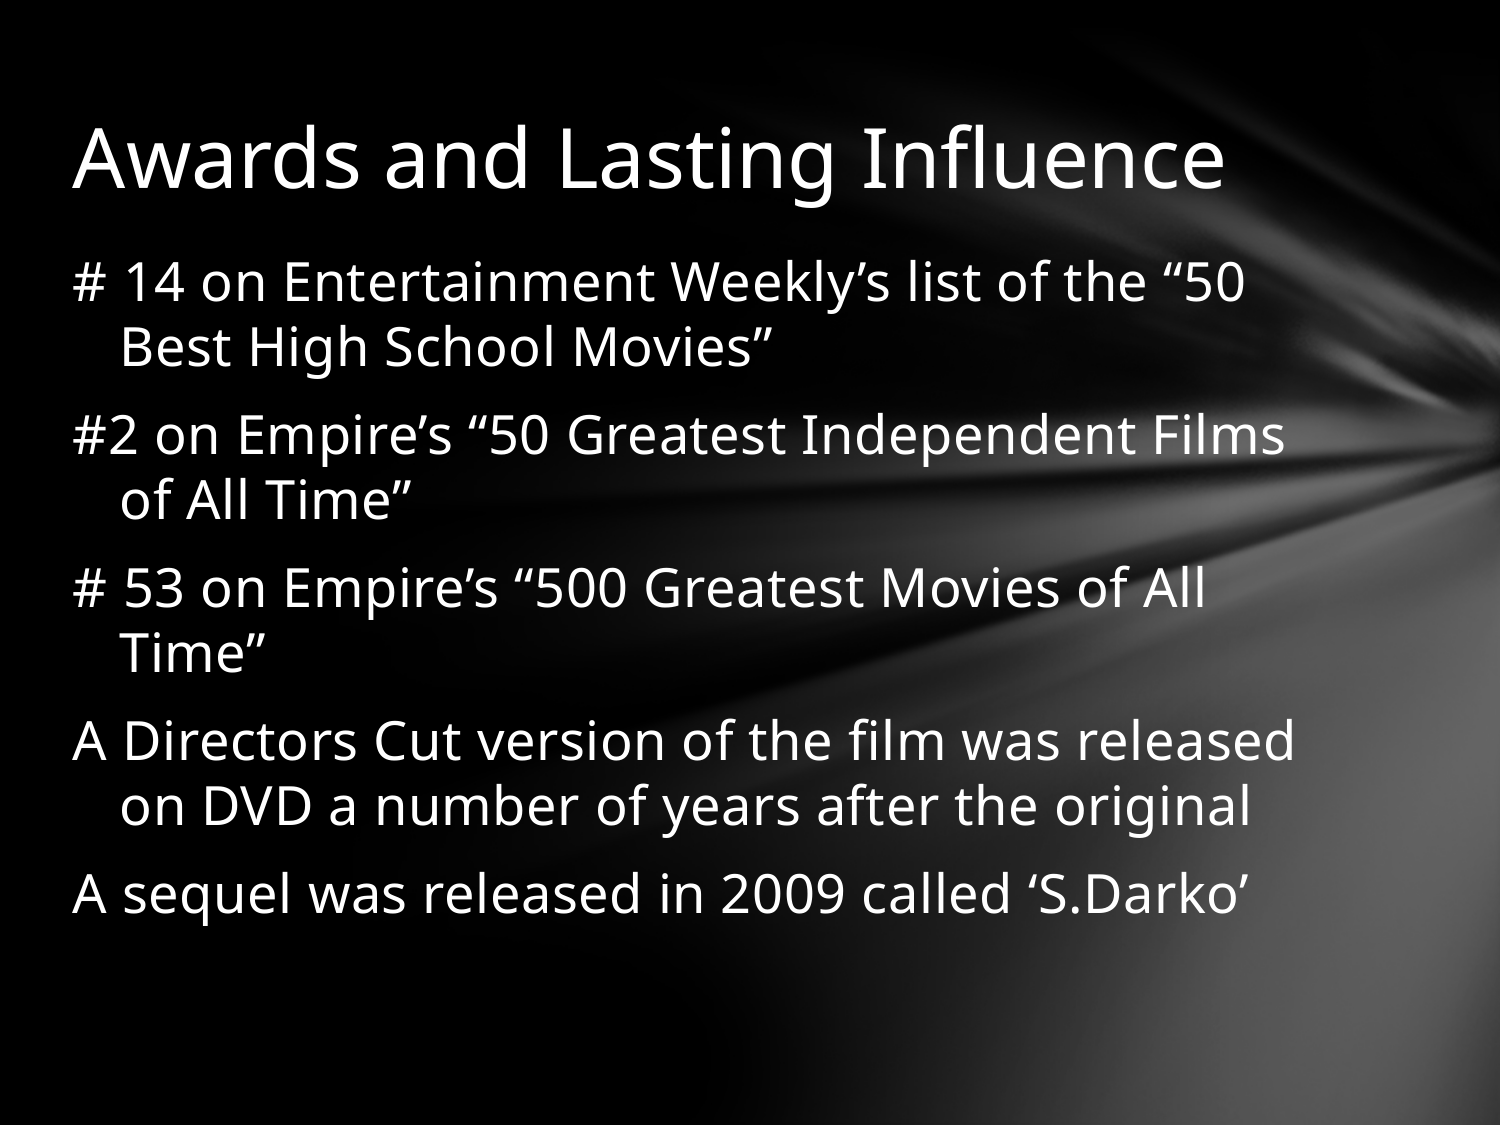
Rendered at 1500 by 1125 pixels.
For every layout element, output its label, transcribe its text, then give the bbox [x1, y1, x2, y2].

title Awards and Lasting Influence [57, 37, 1319, 213]
list # 14 on Entertainment Weekly’s list of the “50 Best High School Movies” #2 on Empire’s “50 Greatest Independent Films of All Time” # 53 on Empire’s “500 Greatest Movies of All Time” A Directors Cut version of the film was released on DVD a number of years after the original A sequel was released in 2009 called ‘S.Darko’ [57, 240, 1318, 1016]
